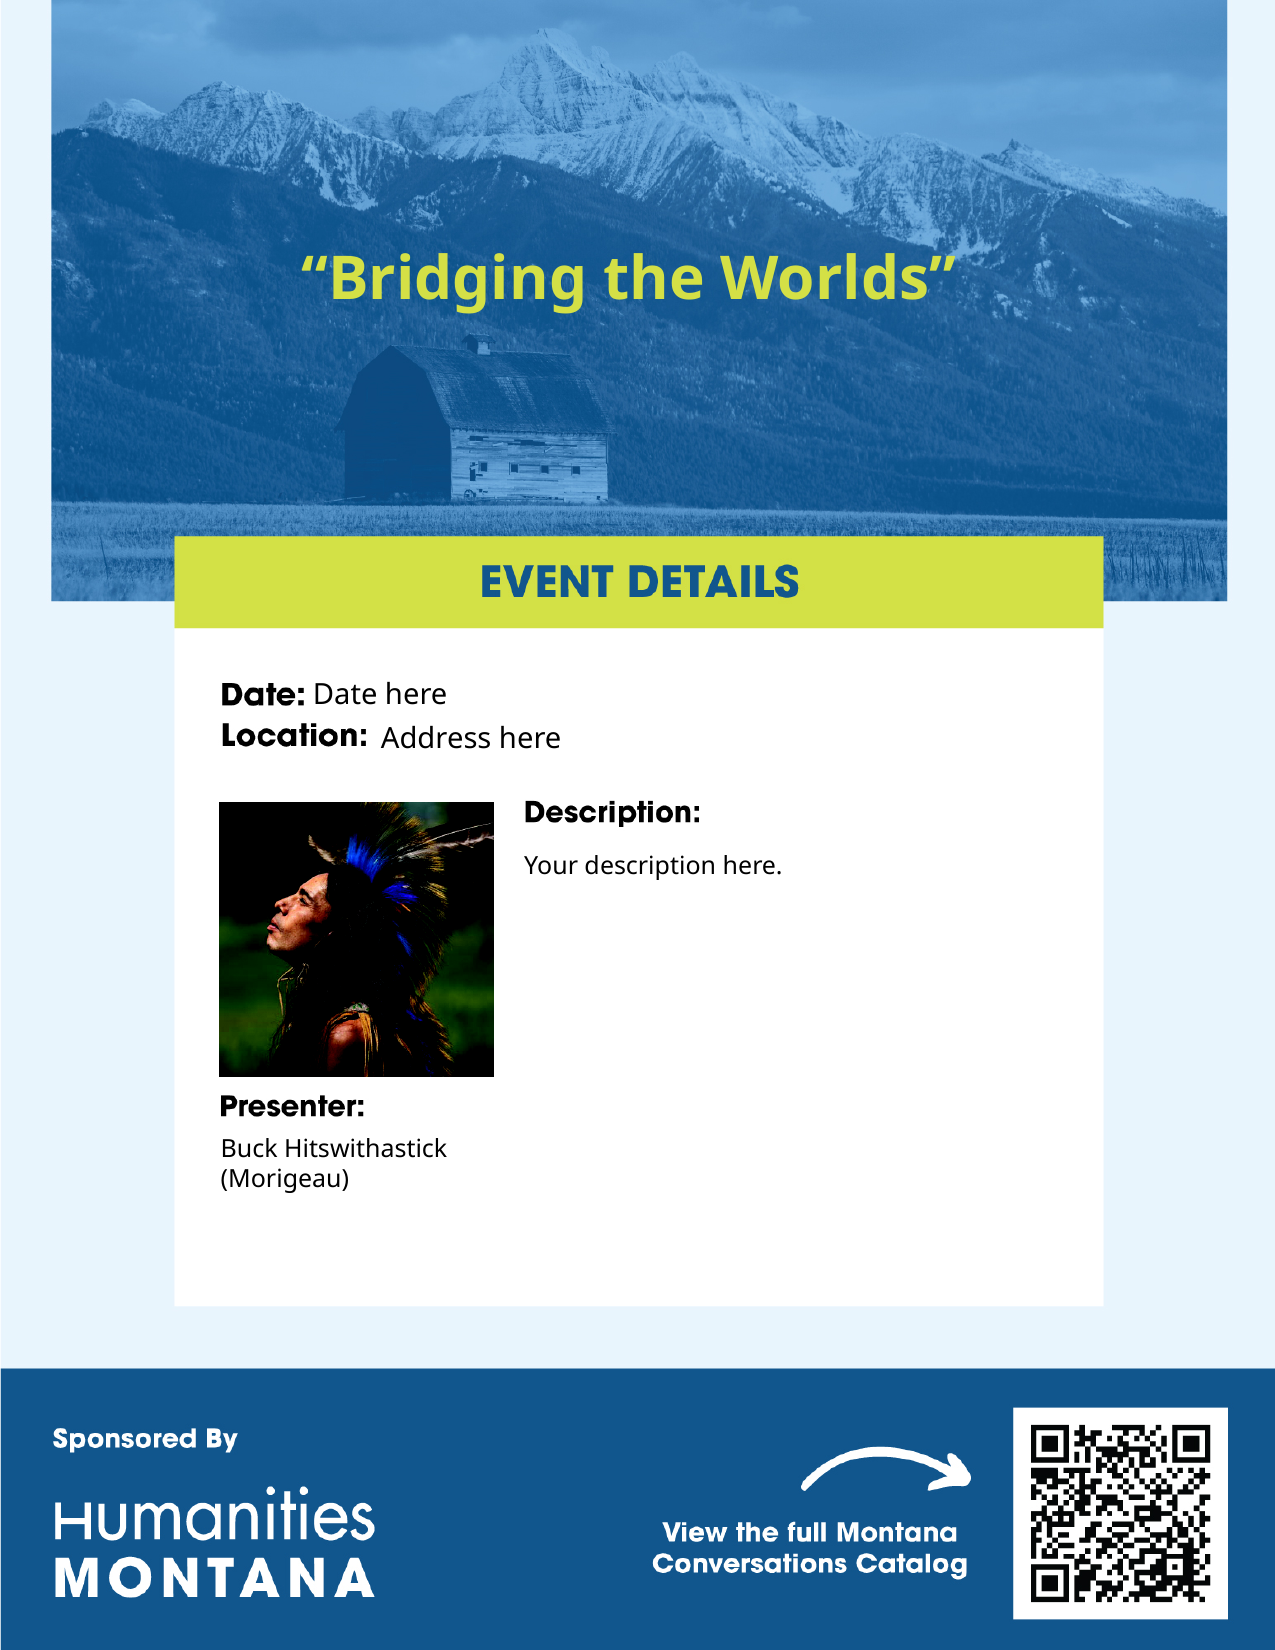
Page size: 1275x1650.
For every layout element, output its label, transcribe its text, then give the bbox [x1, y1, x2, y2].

text_box “Bridging the Worlds” [164, 223, 1094, 327]
text_box [159, 166, 1099, 233]
text_box Your description here. [509, 834, 1033, 895]
text_box Address here [365, 704, 1233, 770]
picture [0, 0, 1275, 1650]
text_box Buck Hitswithastick (Morigeau) [205, 1117, 480, 1208]
text_box Date here [297, 660, 932, 726]
